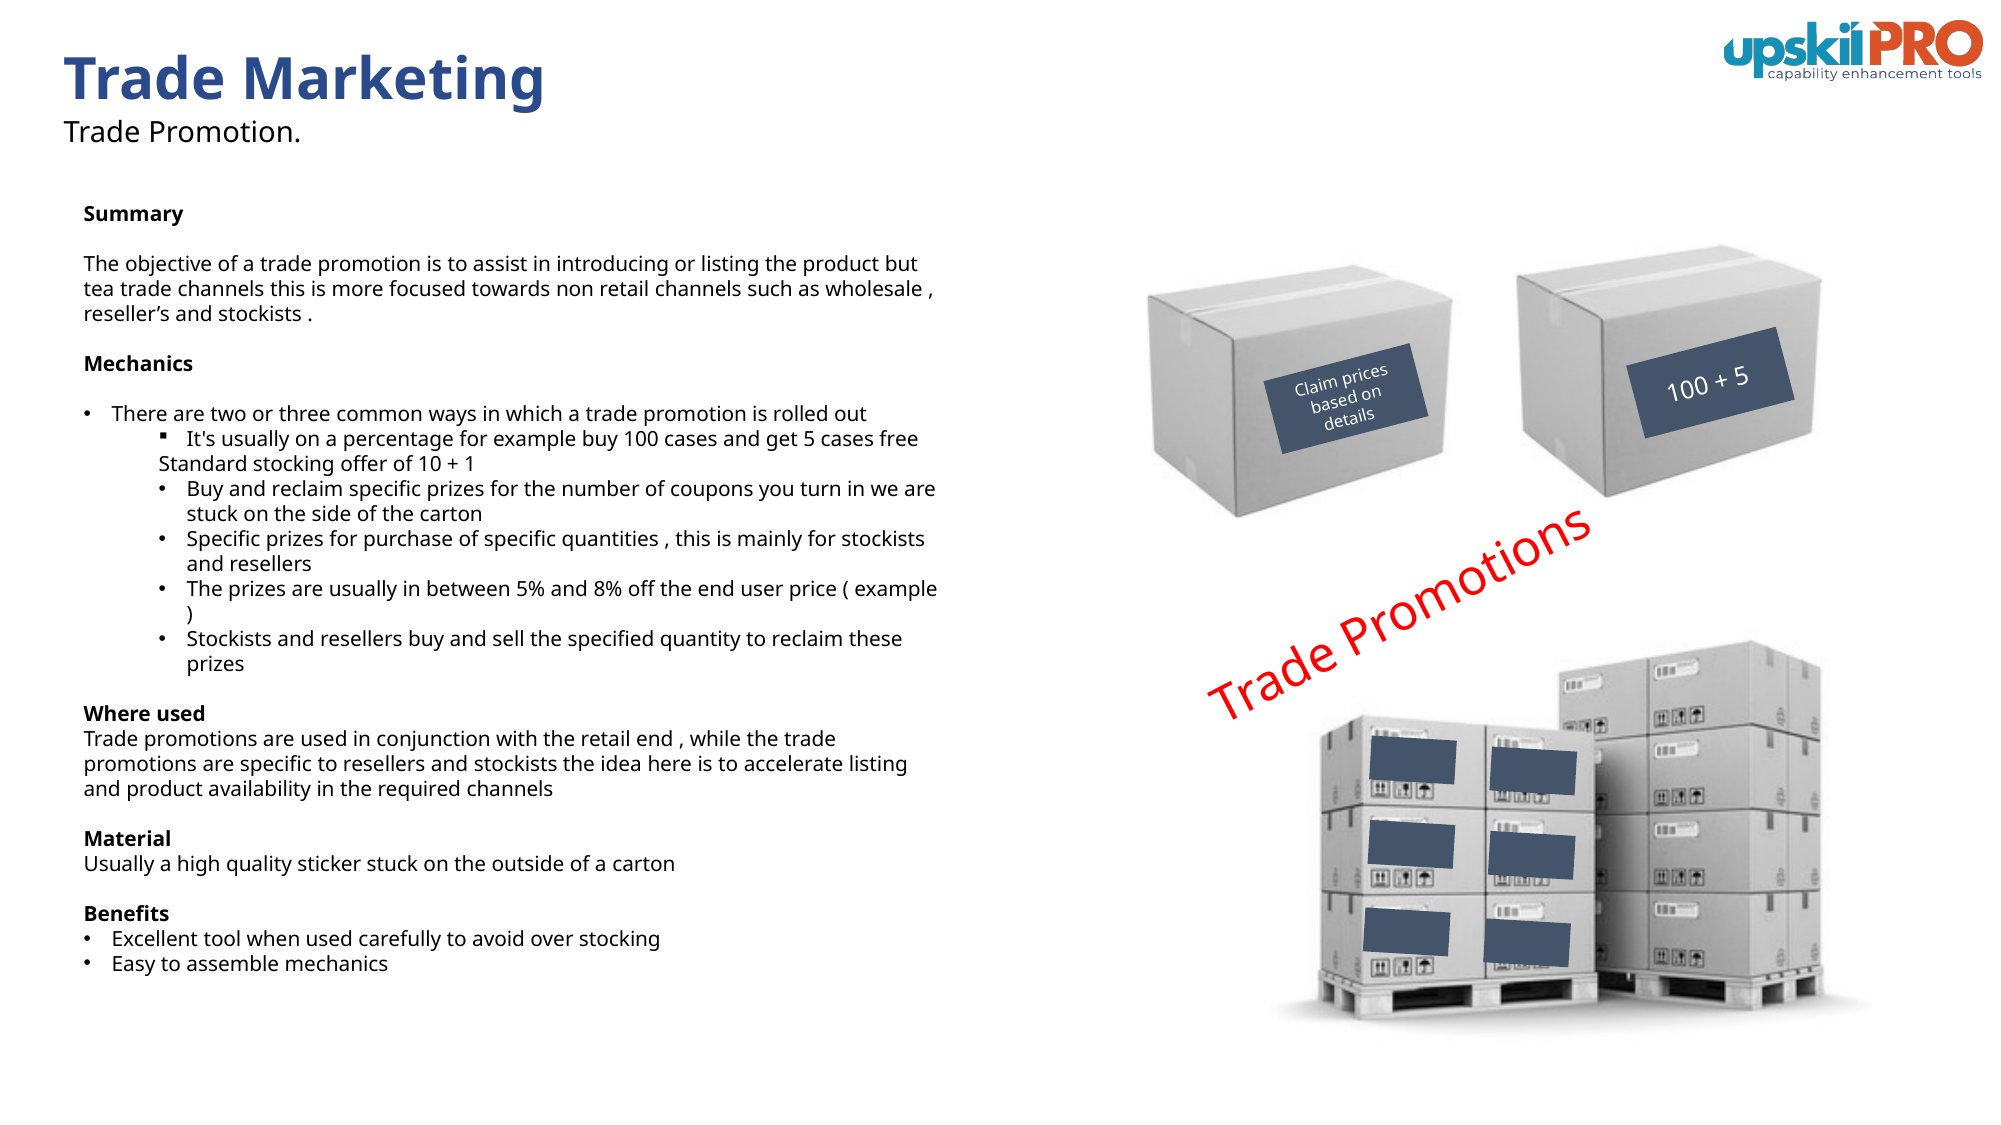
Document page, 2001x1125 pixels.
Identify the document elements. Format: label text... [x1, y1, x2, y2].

picture [1264, 614, 1886, 1060]
text_box Trade Promotions [1181, 639, 1264, 749]
text_box Trade Promotions [1312, 502, 1620, 614]
picture [1145, 194, 1462, 522]
text_box Trade Marketing Trade Promotion. [48, 34, 1354, 157]
picture [1724, 20, 1983, 81]
text_box Summary The objective of a trade promotion is to assist in introducing or listing the product but tea trade channels this is more focused towards non retail channels such as wholesale , reseller’s and stockists . Mechanics There are two or three common ways in which a trade promotion is rolled out It's usually on a percentage for example buy 100 cases and get 5 cases free Standard stocking offer of 10 + 1 Buy and reclaim specific prizes for the number of coupons you turn in we are stuck on the side of the carton Specific prizes for purchase of specific quantities , this is mainly for stockists and resellers The prizes are usually in between 5% and 8% off the end user price ( example ) Stockists and resellers buy and sell the specified quantity to reclaim these prizes Where used Trade promotions are used in conjunction with the retail end , while the trade promotions are specific to resellers and stockists the idea here is to accelerate listing and product availability in the required channels Material Usually a high quality sticker stuck on the outside of a carton Benefits Excellent tool when used carefully to avoid over stocking Easy to assemble mechanics [68, 193, 954, 1058]
picture [1515, 243, 1826, 502]
